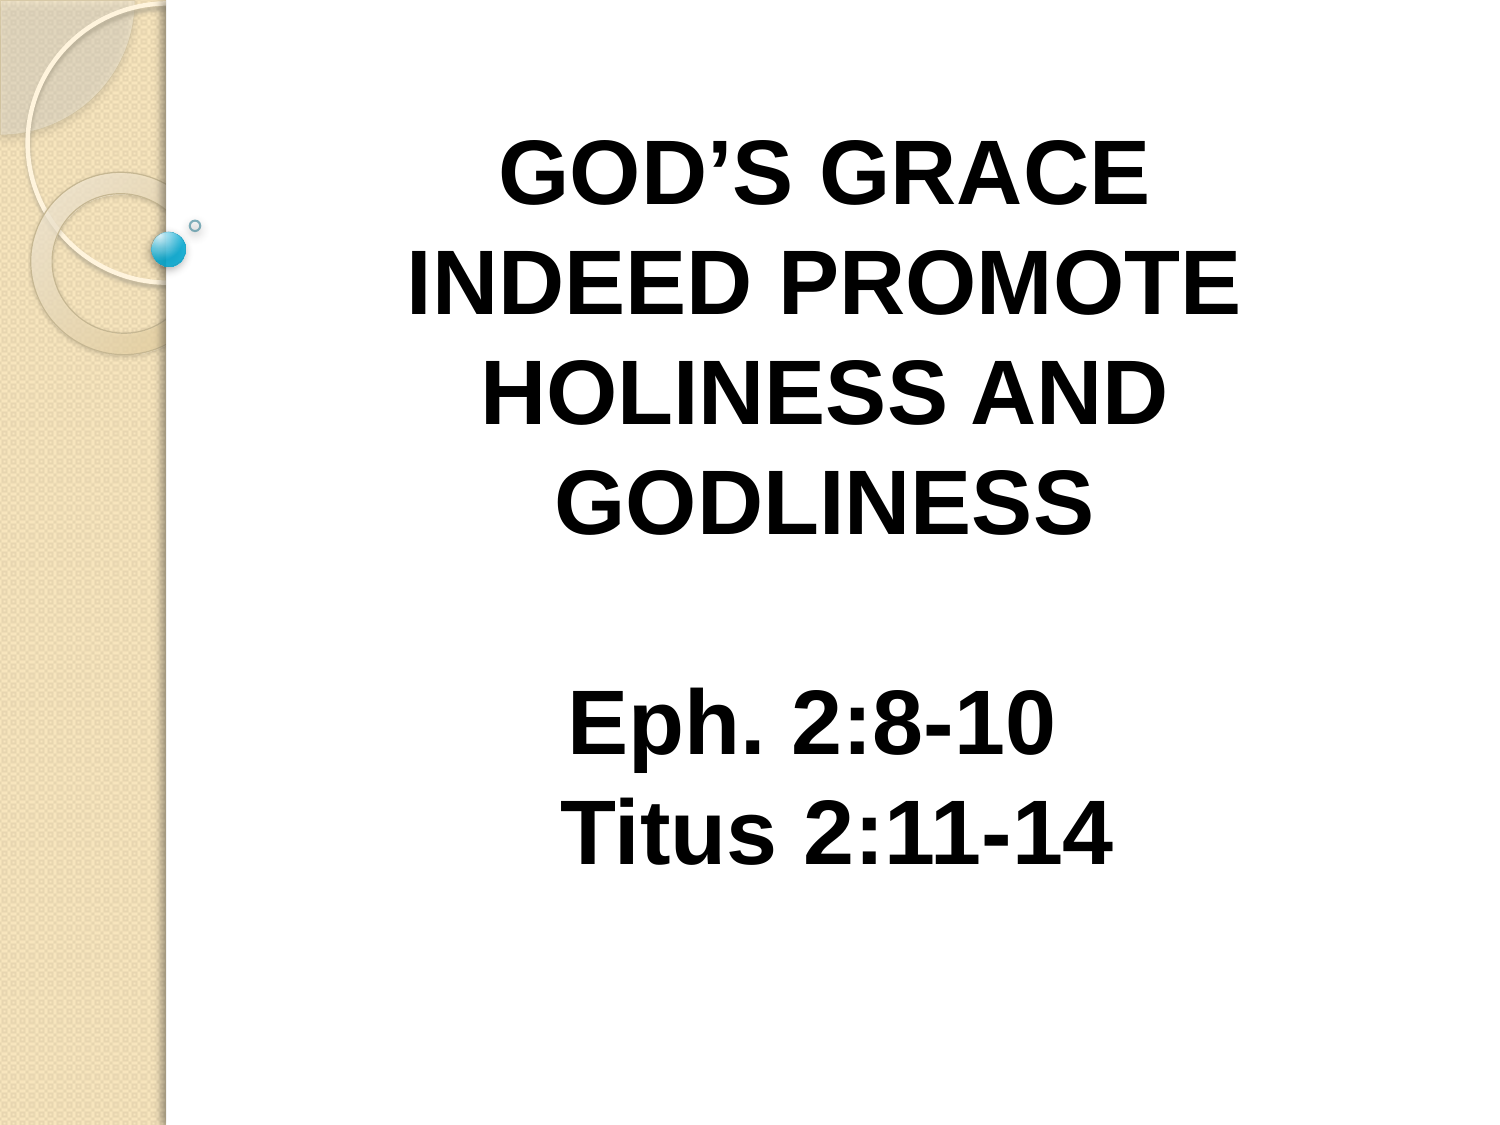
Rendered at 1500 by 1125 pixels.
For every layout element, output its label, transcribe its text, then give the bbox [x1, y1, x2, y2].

text_box GOD’S GRACE INDEED PROMOTE HOLINESS AND GODLINESS Eph. 2:8-10 Titus 2:11-14 [299, 105, 1350, 890]
